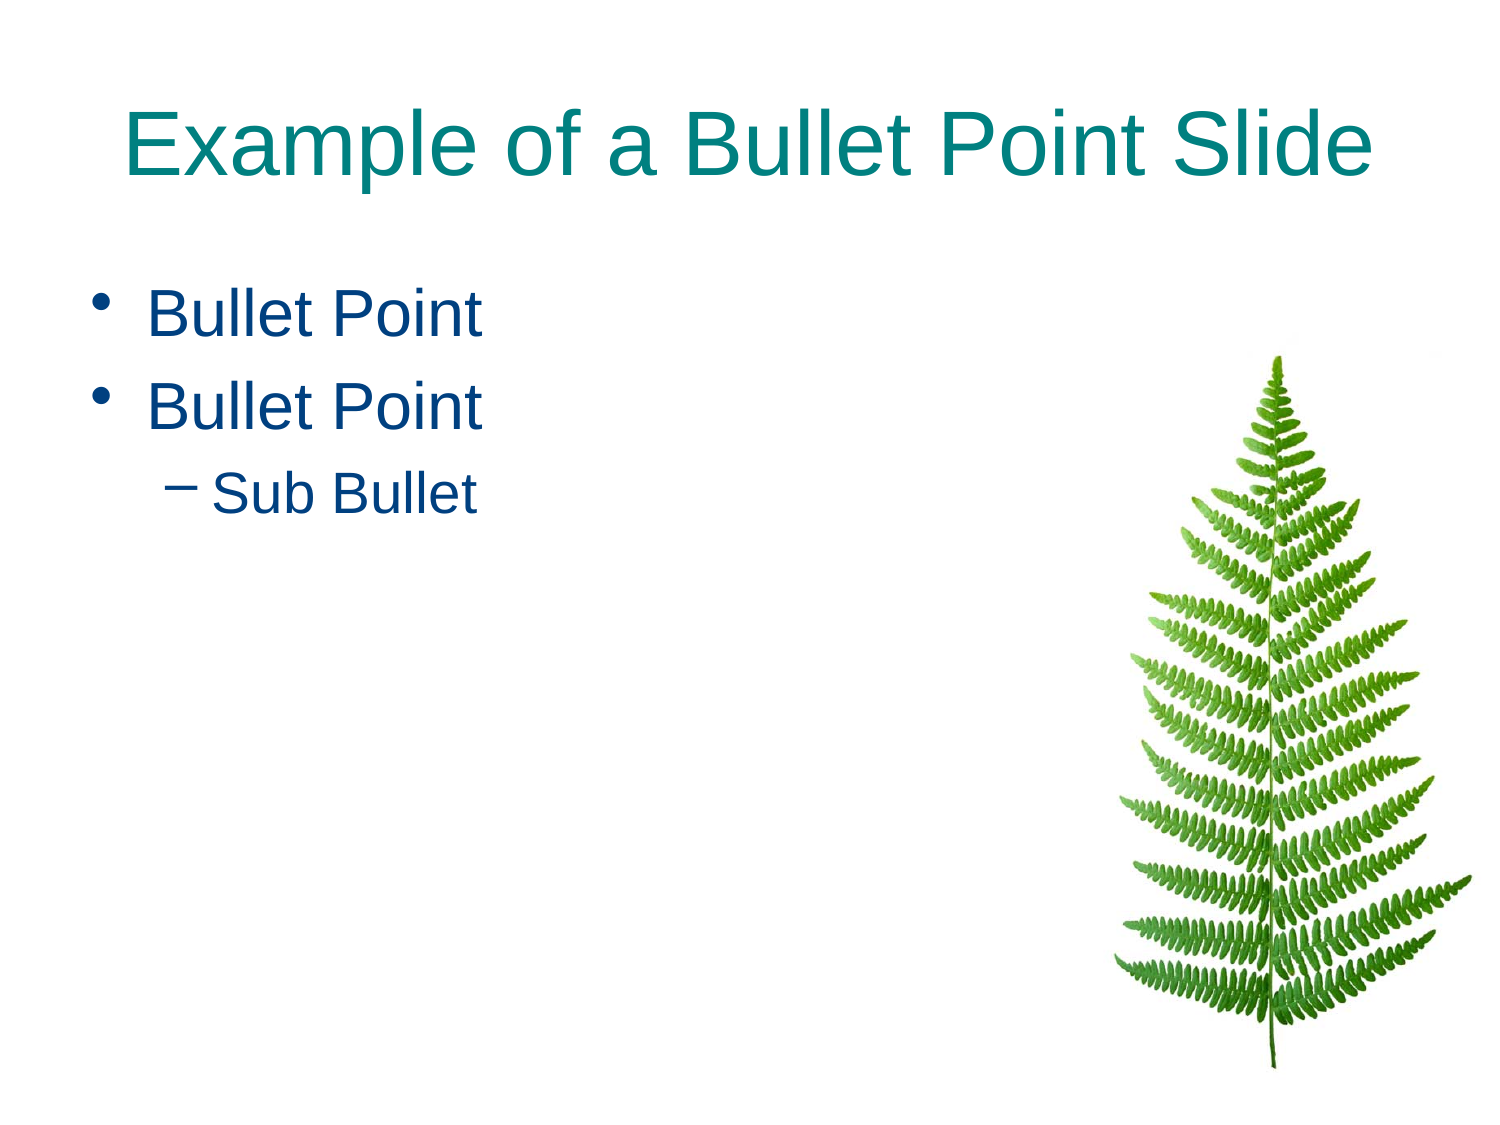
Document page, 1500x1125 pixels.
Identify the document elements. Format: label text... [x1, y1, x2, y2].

picture [1012, 312, 1500, 1125]
list Bullet Point Bullet Point Sub Bullet [75, 262, 1425, 870]
title Example of a Bullet Point Slide [75, 45, 1425, 233]
